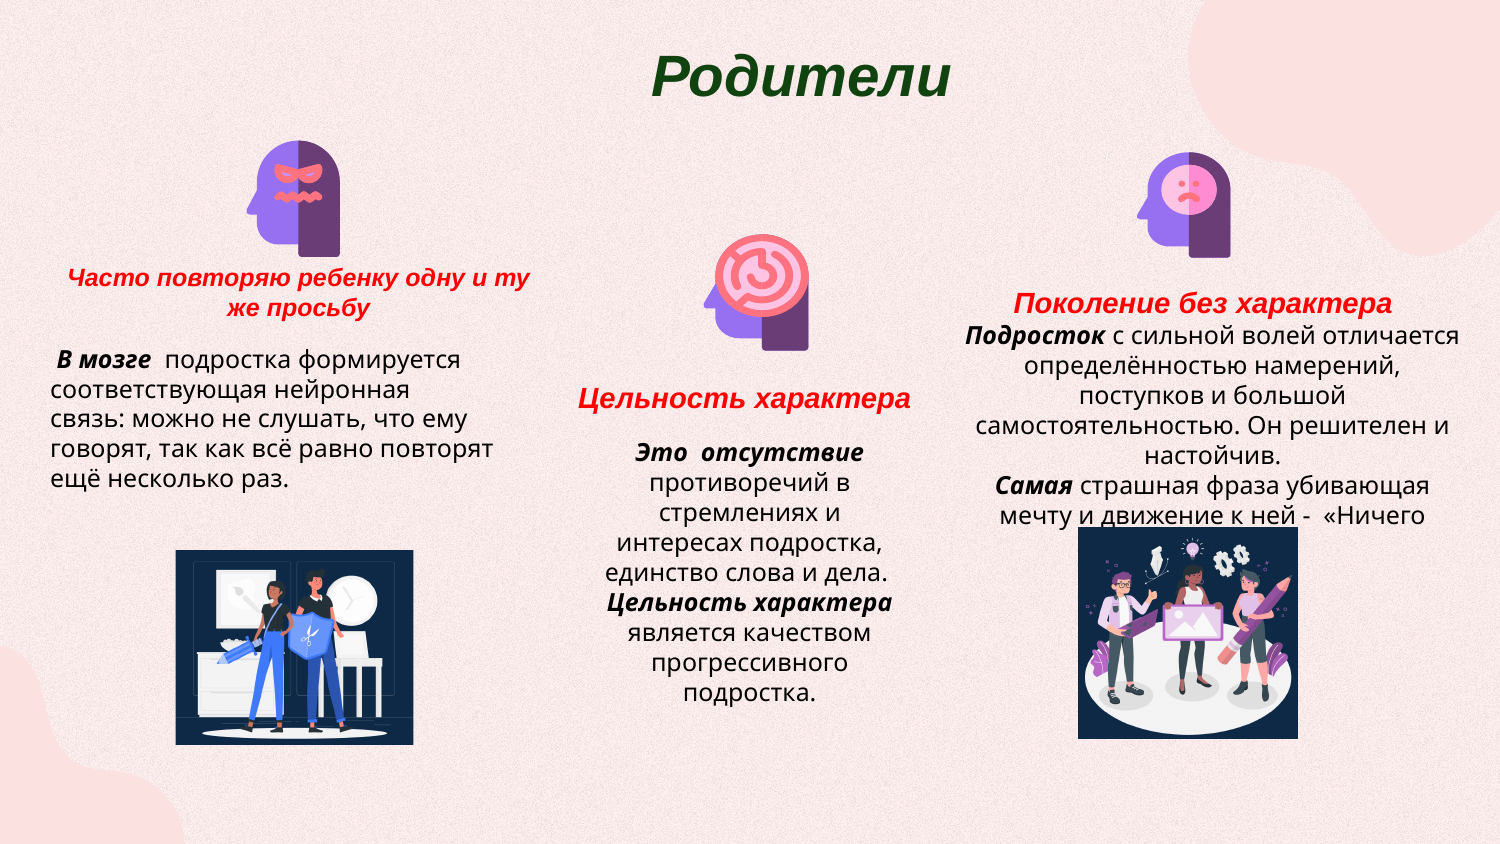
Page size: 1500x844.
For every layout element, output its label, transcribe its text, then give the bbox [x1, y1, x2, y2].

title Цельность характера [544, 351, 949, 422]
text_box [245, 140, 341, 258]
title Поколение без характера [965, 269, 1442, 304]
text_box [1136, 152, 1231, 258]
title Часто повторяю ребенку одну и ту же просьбу [35, 246, 563, 329]
title Родители [115, 23, 1384, 118]
subtitle Подросток с сильной волей отличается определённостью намерений, поступков и большой самостоятельностью. Он решителен и настойчив. Самая страшная фраза убивающая мечту и движение к ней - «Ничего страшного». [949, 304, 1477, 516]
subtitle Это отсутствие противоречий в стремлениях и интересах подростка, единство слова и дела. Цельность характера является качеством прогрессивного подростка. [583, 421, 917, 739]
subtitle В мозге подростка формируется соответствующая нейронная связь: можно не слушать, что ему говорят, так как всё равно повторят ещё несколько раз. [35, 328, 551, 469]
picture [1077, 527, 1299, 739]
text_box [702, 234, 809, 351]
picture [175, 550, 414, 745]
